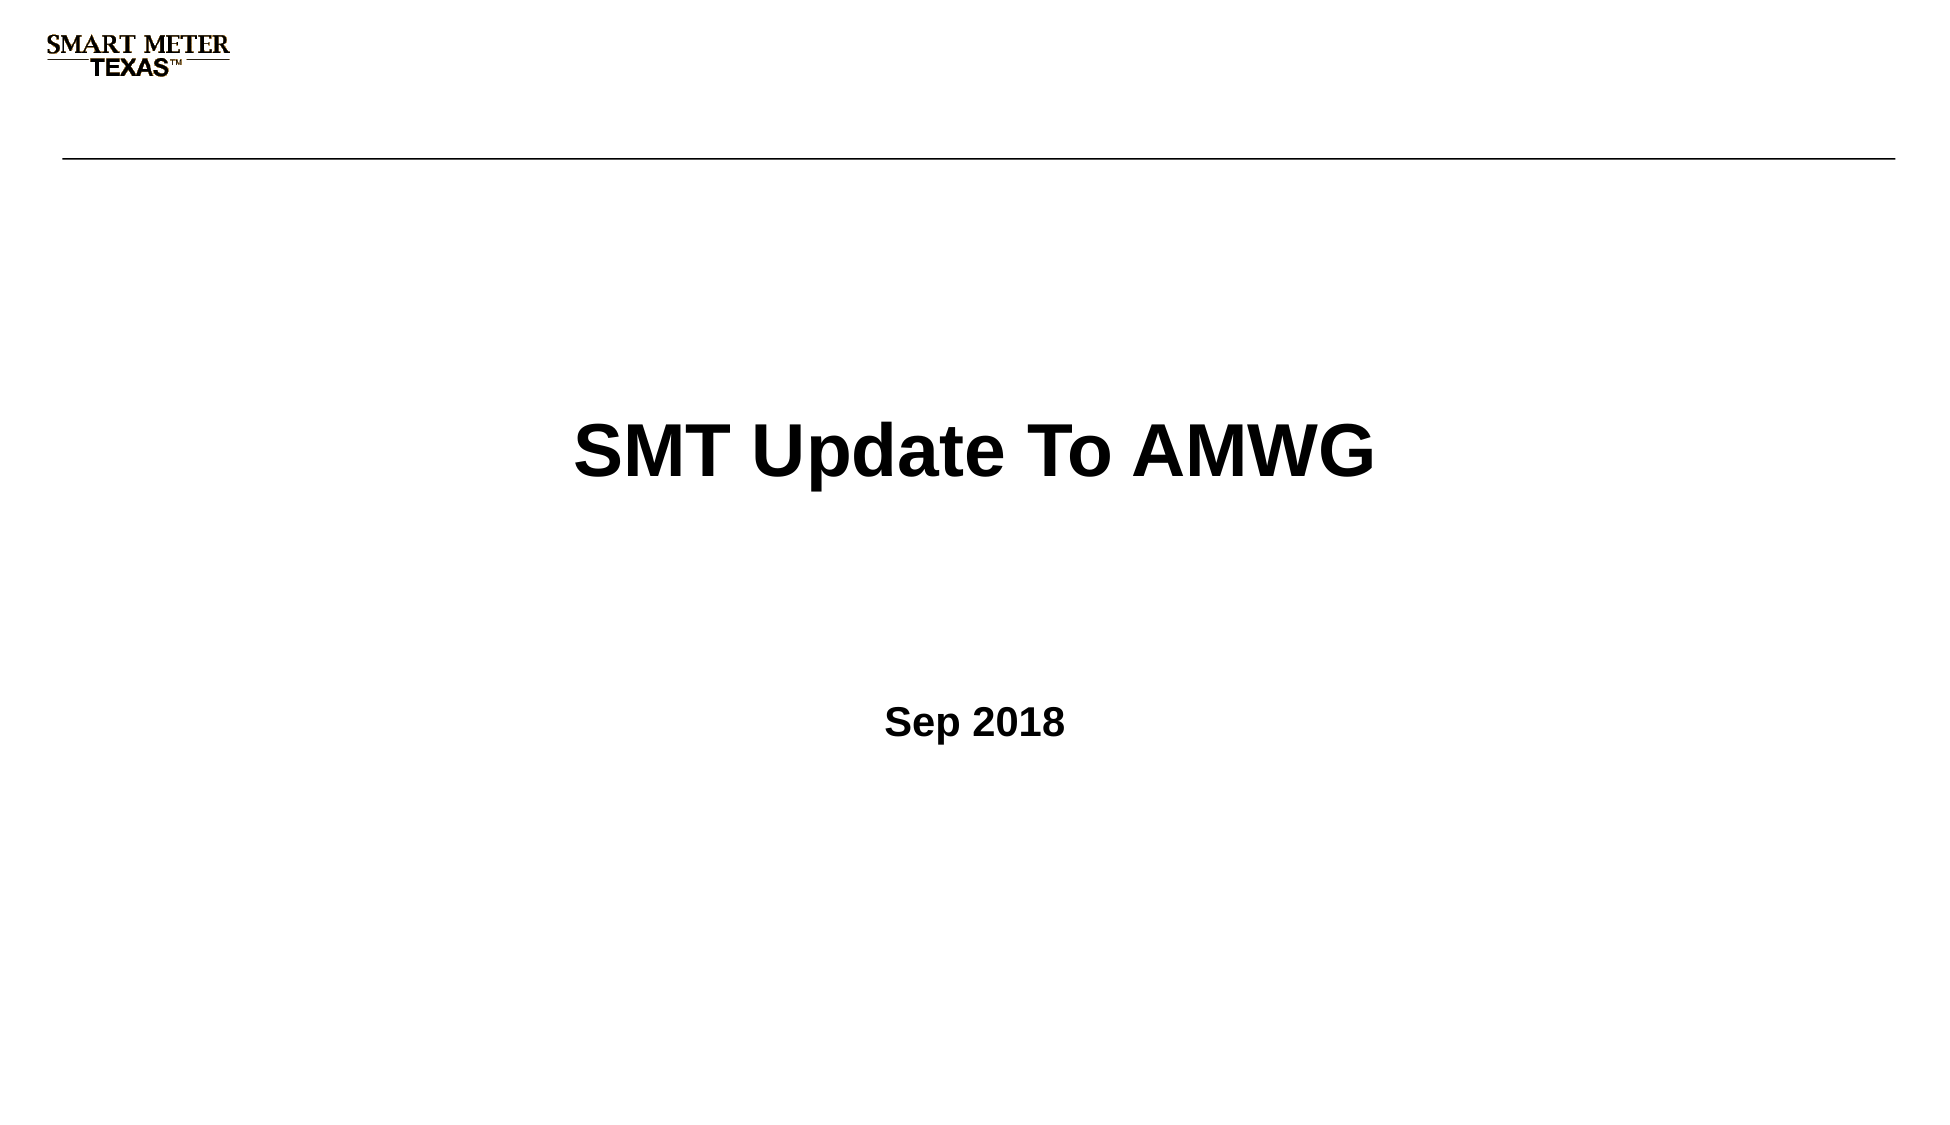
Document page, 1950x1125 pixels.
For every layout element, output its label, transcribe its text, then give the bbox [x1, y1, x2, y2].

subtitle Sep 2018 [292, 687, 1658, 976]
picture [33, 24, 238, 84]
title SMT Update To AMWG [146, 349, 1804, 591]
